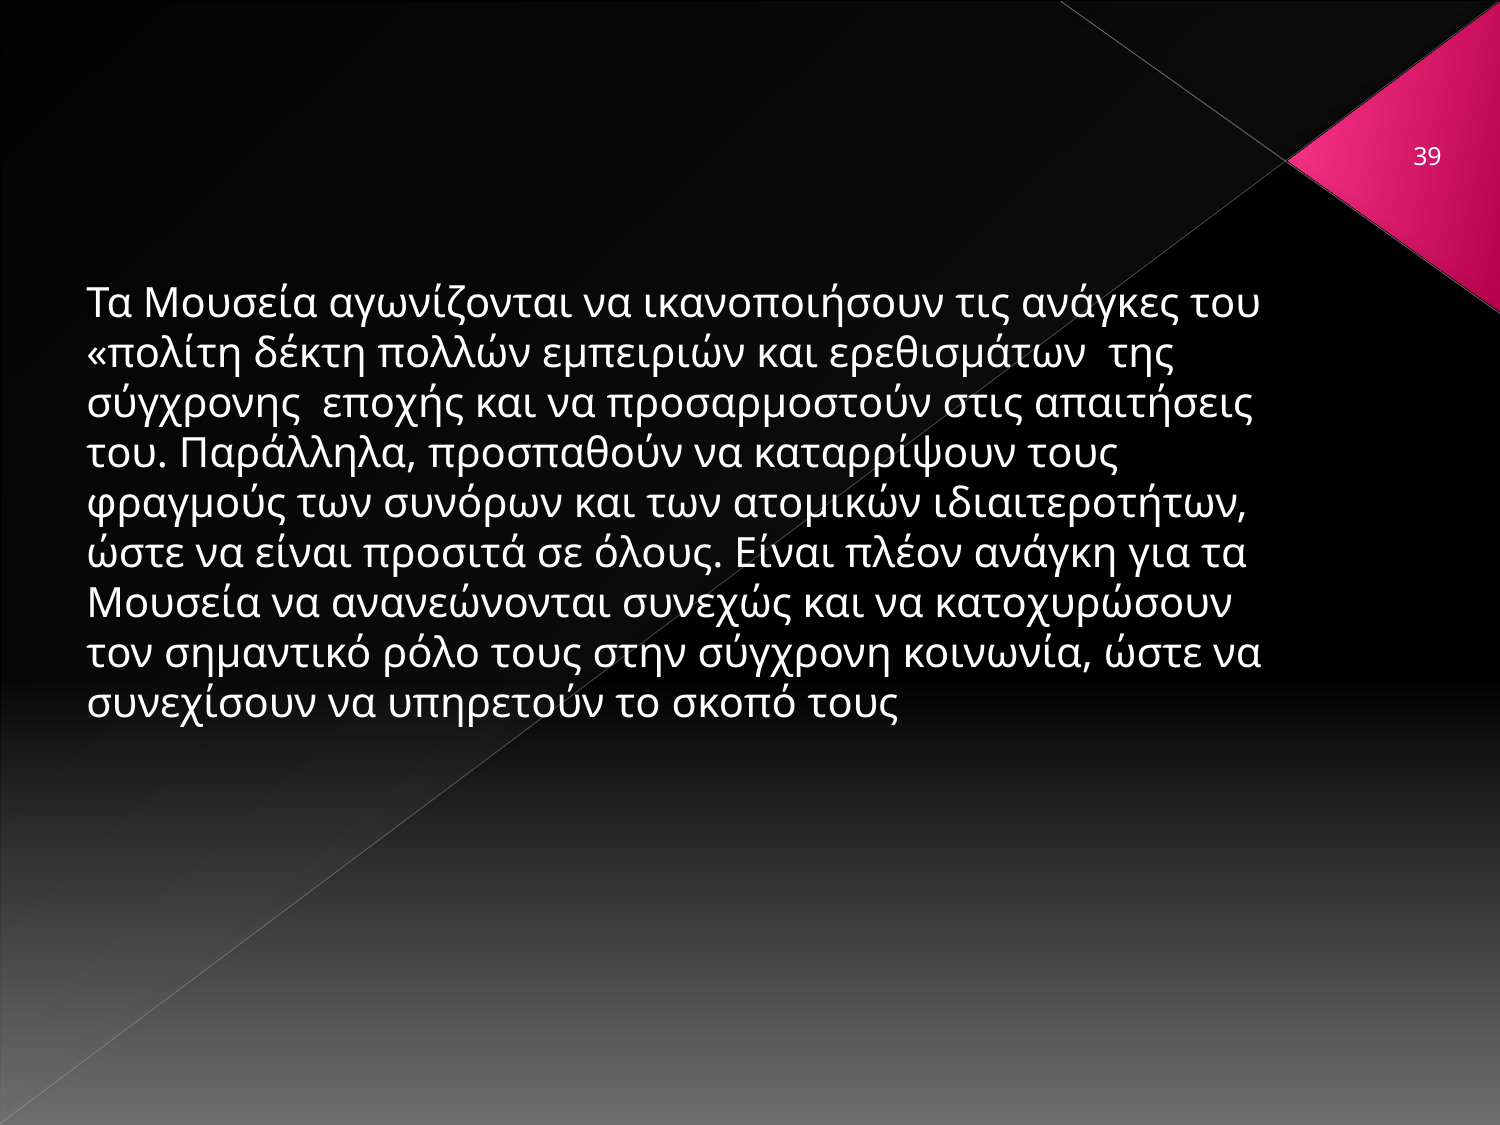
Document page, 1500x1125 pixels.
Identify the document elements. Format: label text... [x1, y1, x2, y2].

slide_number 39 [1386, 132, 1469, 183]
list Τα Μουσεία αγωνίζονται να ικανοποιήσουν τις ανάγκες του «πολίτη δέκτη πολλών εμπειριών και ερεθισμάτων της σύγχρονης εποχής και να προσαρμοστούν στις απαιτήσεις του. Παράλληλα, προσπαθούν να καταρρίψουν τους φραγμούς των συνόρων και των ατοµικών ιδιαιτεροτήτων, ώστε να είναι προσιτά σε όλους. Είναι πλέον ανάγκη για τα Μουσεία να ανανεώνονται συνεχώς και να κατοχυρώσουν τον σηµαντικό ρόλο τους στην σύγχρονη κοινωνία, ώστε να συνεχίσουν να υπηρετούν το σκοπό τους [62, 267, 1313, 997]
